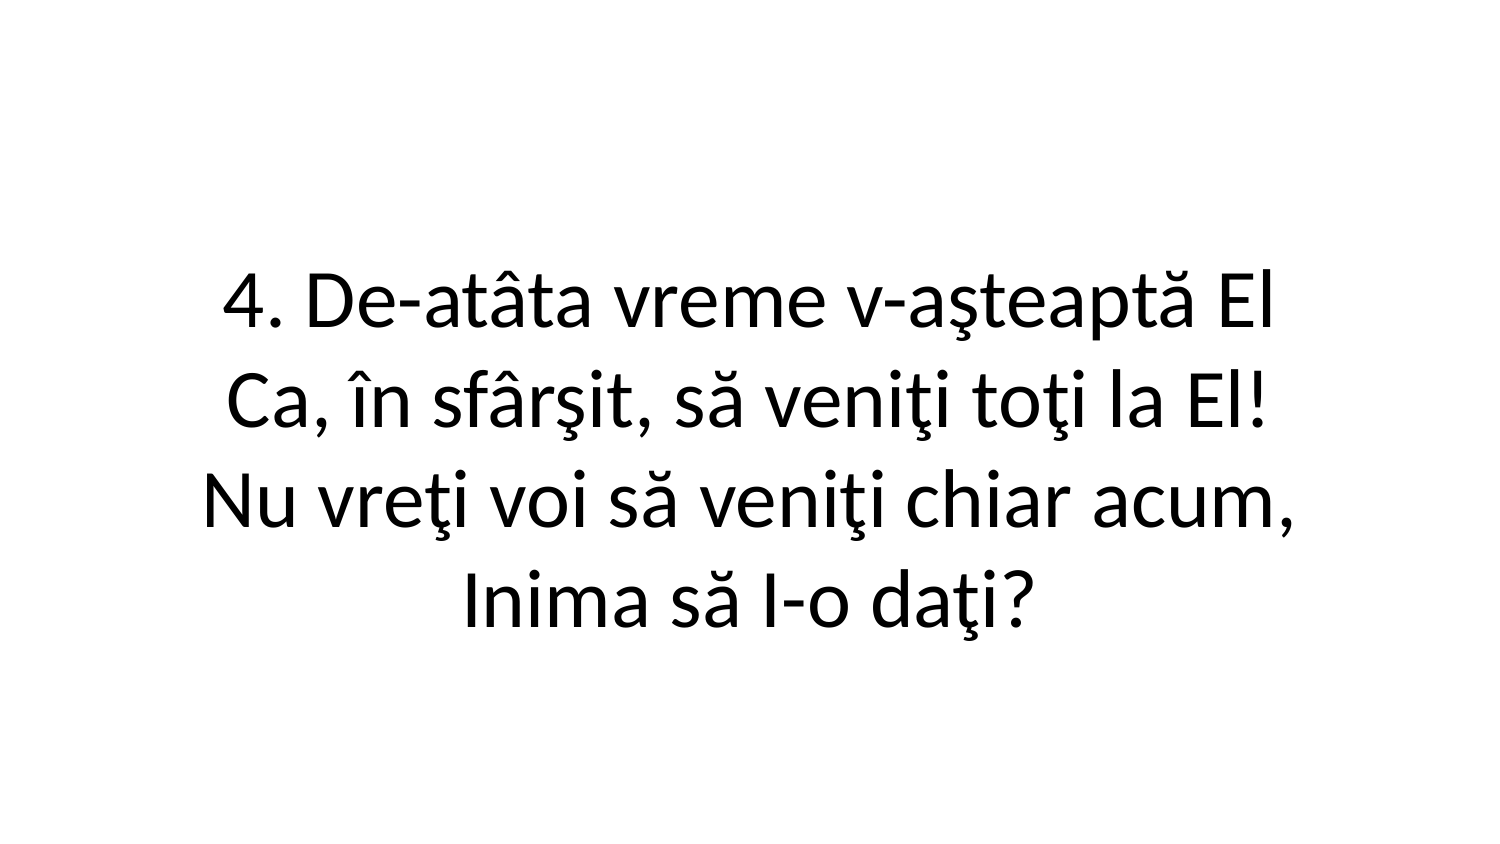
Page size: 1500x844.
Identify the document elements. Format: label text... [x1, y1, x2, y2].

text_box 4. De-atâta vreme v-aşteaptă El Ca, în sfârşit, să veniţi toţi la El! Nu vreţi voi să veniţi chiar acum, Inima să I-o daţi? [186, 192, 1314, 652]
